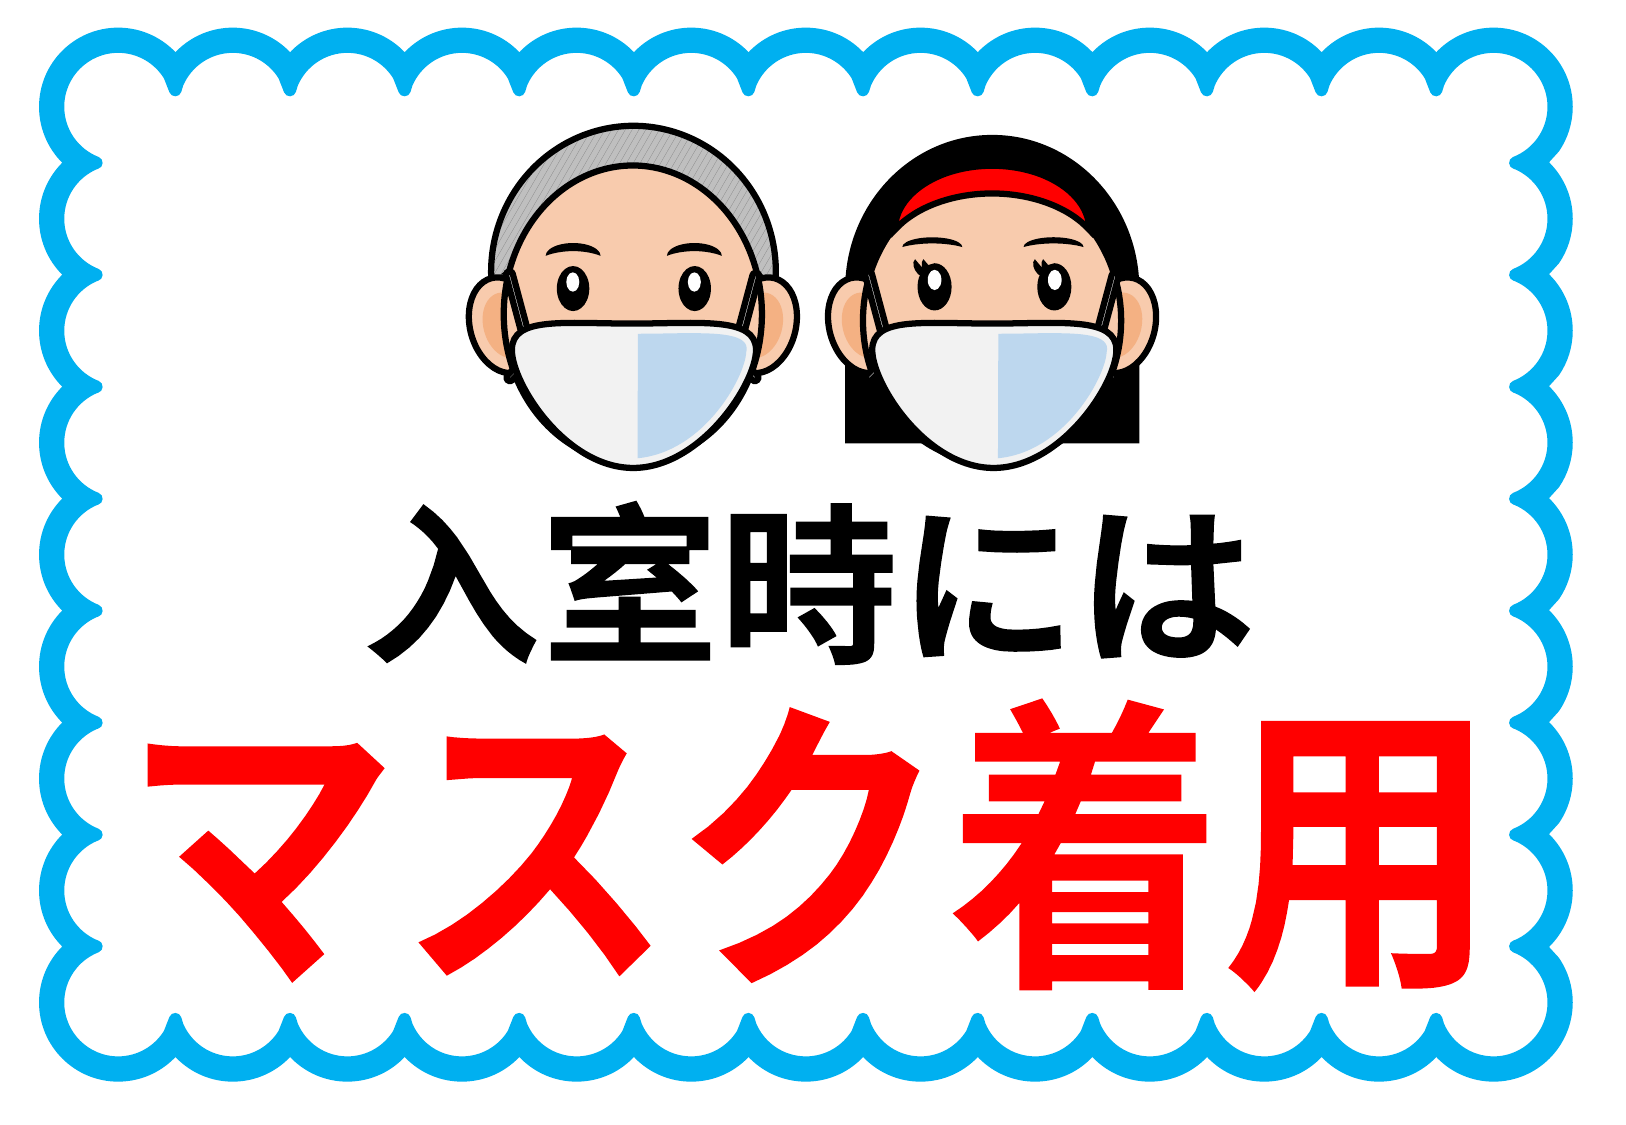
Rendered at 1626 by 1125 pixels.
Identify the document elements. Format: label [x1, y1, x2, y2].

text_box [469, 125, 1156, 469]
text_box [43, 31, 1569, 1078]
text_box [147, 500, 1471, 993]
